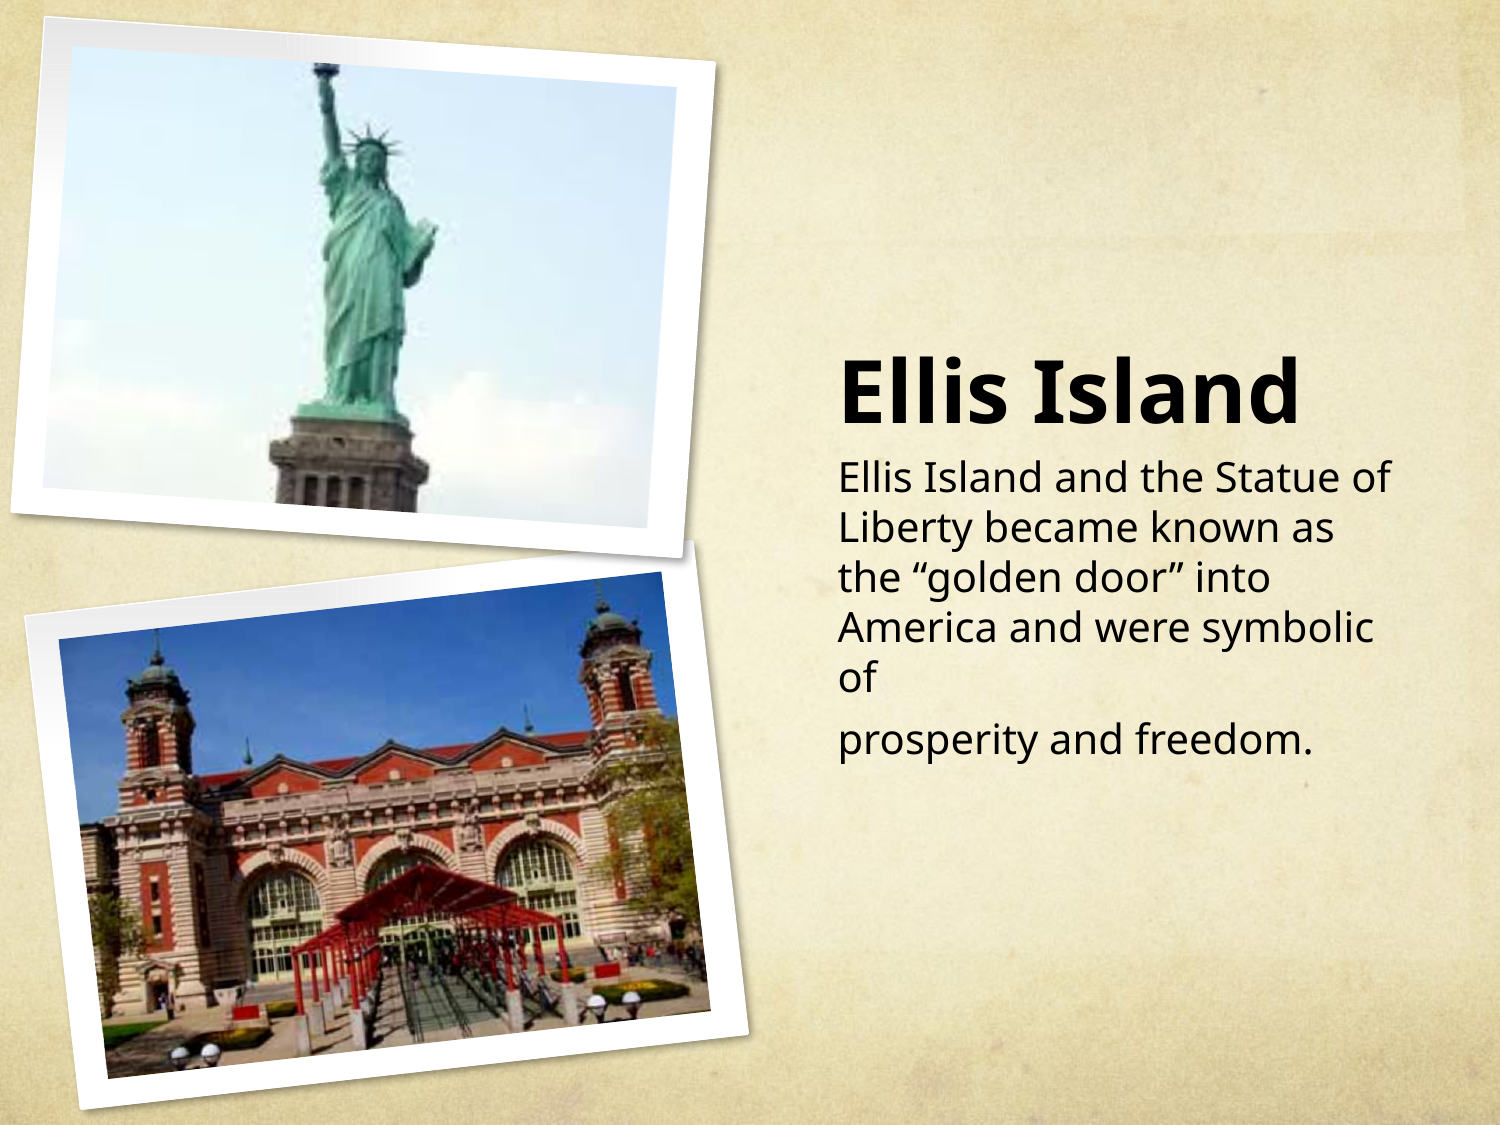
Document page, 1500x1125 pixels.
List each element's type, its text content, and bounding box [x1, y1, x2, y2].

picture [0, 0, 1500, 1125]
title Ellis Island [822, 249, 1408, 441]
list Ellis Island and the Statue of Liberty became known as the “golden door” into America and were symbolic of prosperity and freedom. [822, 442, 1408, 798]
